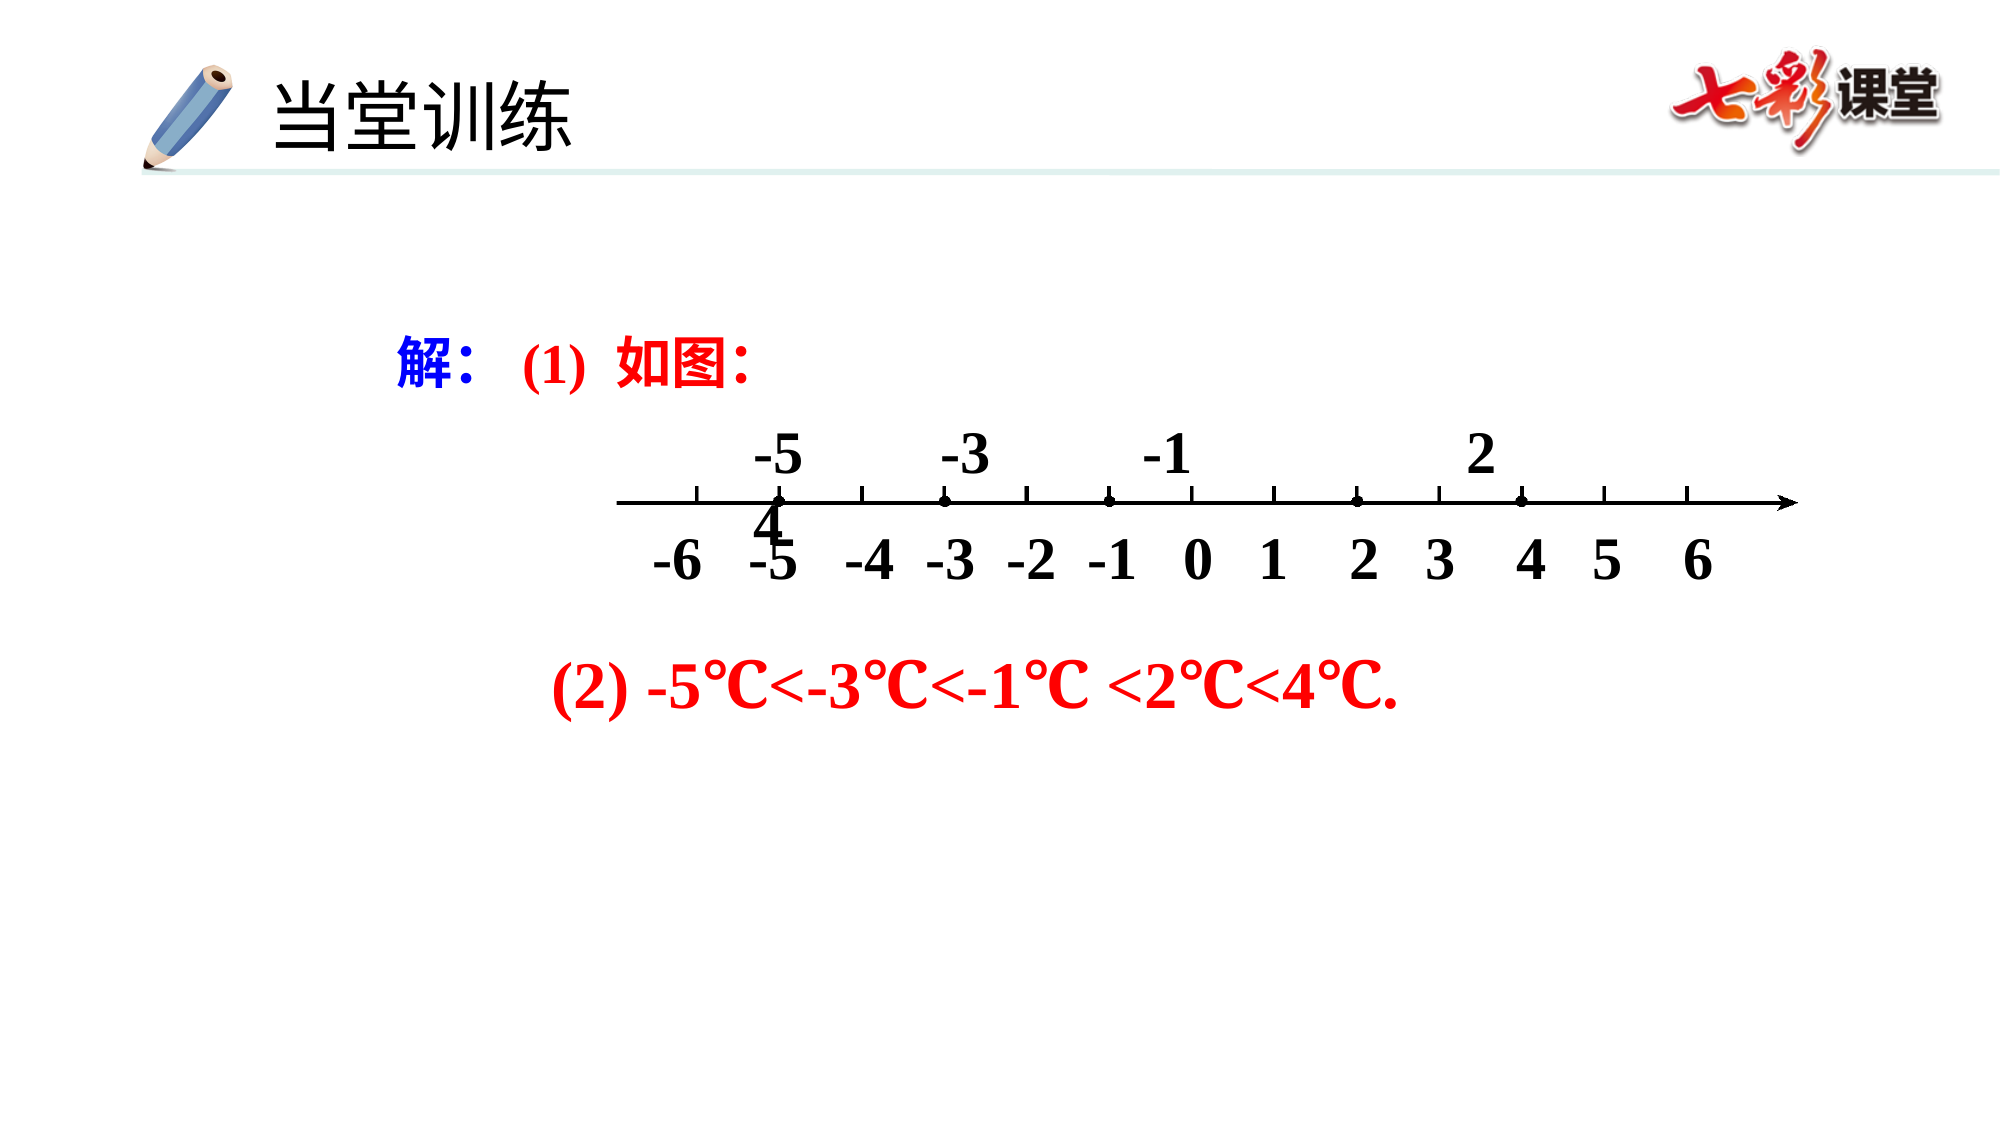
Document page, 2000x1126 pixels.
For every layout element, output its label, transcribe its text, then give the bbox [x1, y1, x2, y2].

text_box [391, 318, 1925, 600]
picture [133, 42, 242, 195]
text_box (2) -5℃<-3℃<-1℃ <2℃<4℃. [531, 632, 1438, 732]
picture [1666, 42, 1948, 157]
